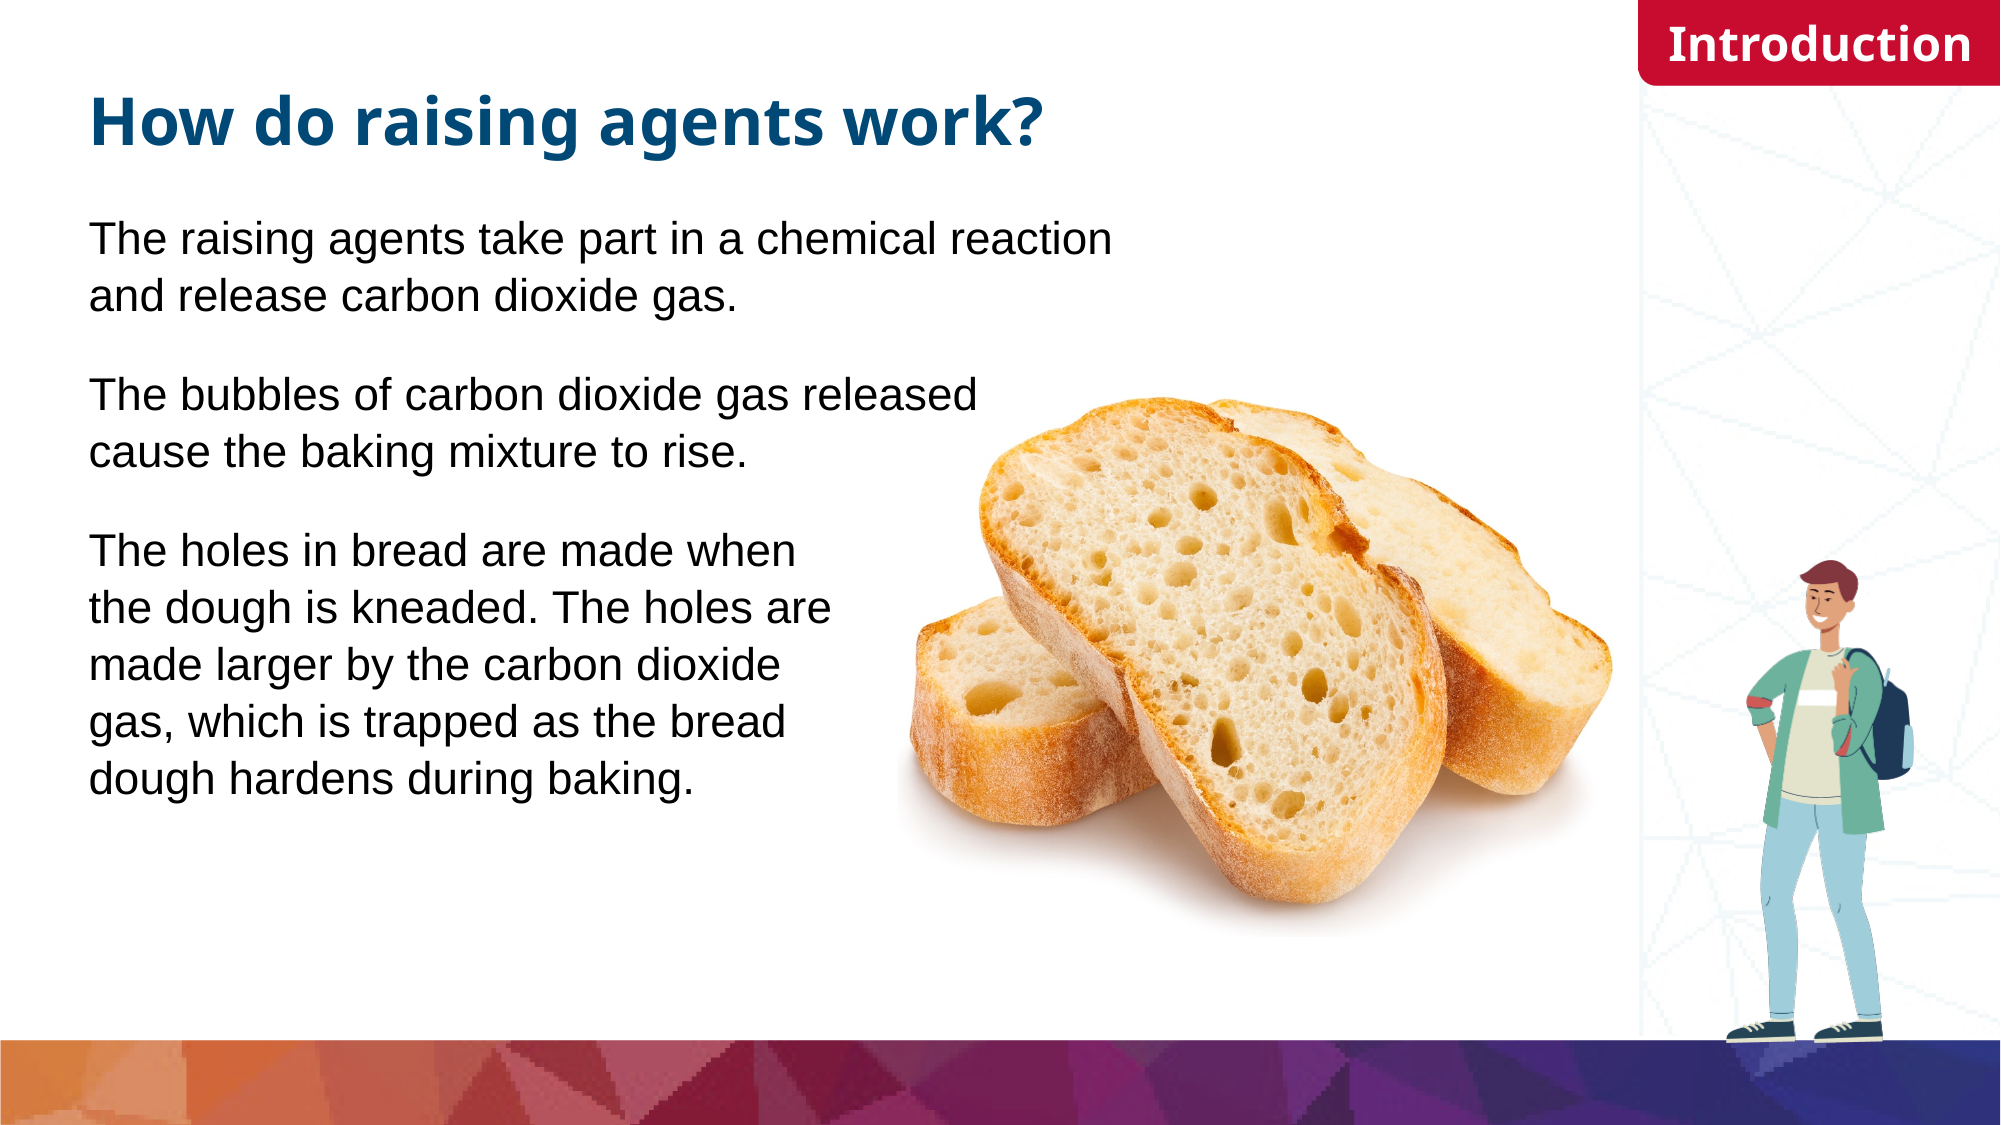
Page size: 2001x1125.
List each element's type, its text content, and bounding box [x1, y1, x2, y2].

picture [897, 387, 1626, 937]
picture [0, 0, 2001, 1125]
title How do raising agents work? [88, 88, 1565, 161]
list The raising agents take part in a chemical reaction and release carbon dioxide gas. The bubbles of carbon dioxide gas released cause the baking mixture to rise. The holes in bread are made when the dough is kneaded. The holes are made larger by the carbon dioxide gas, which is trapped as the bread dough hardens during baking. [88, 206, 1529, 827]
